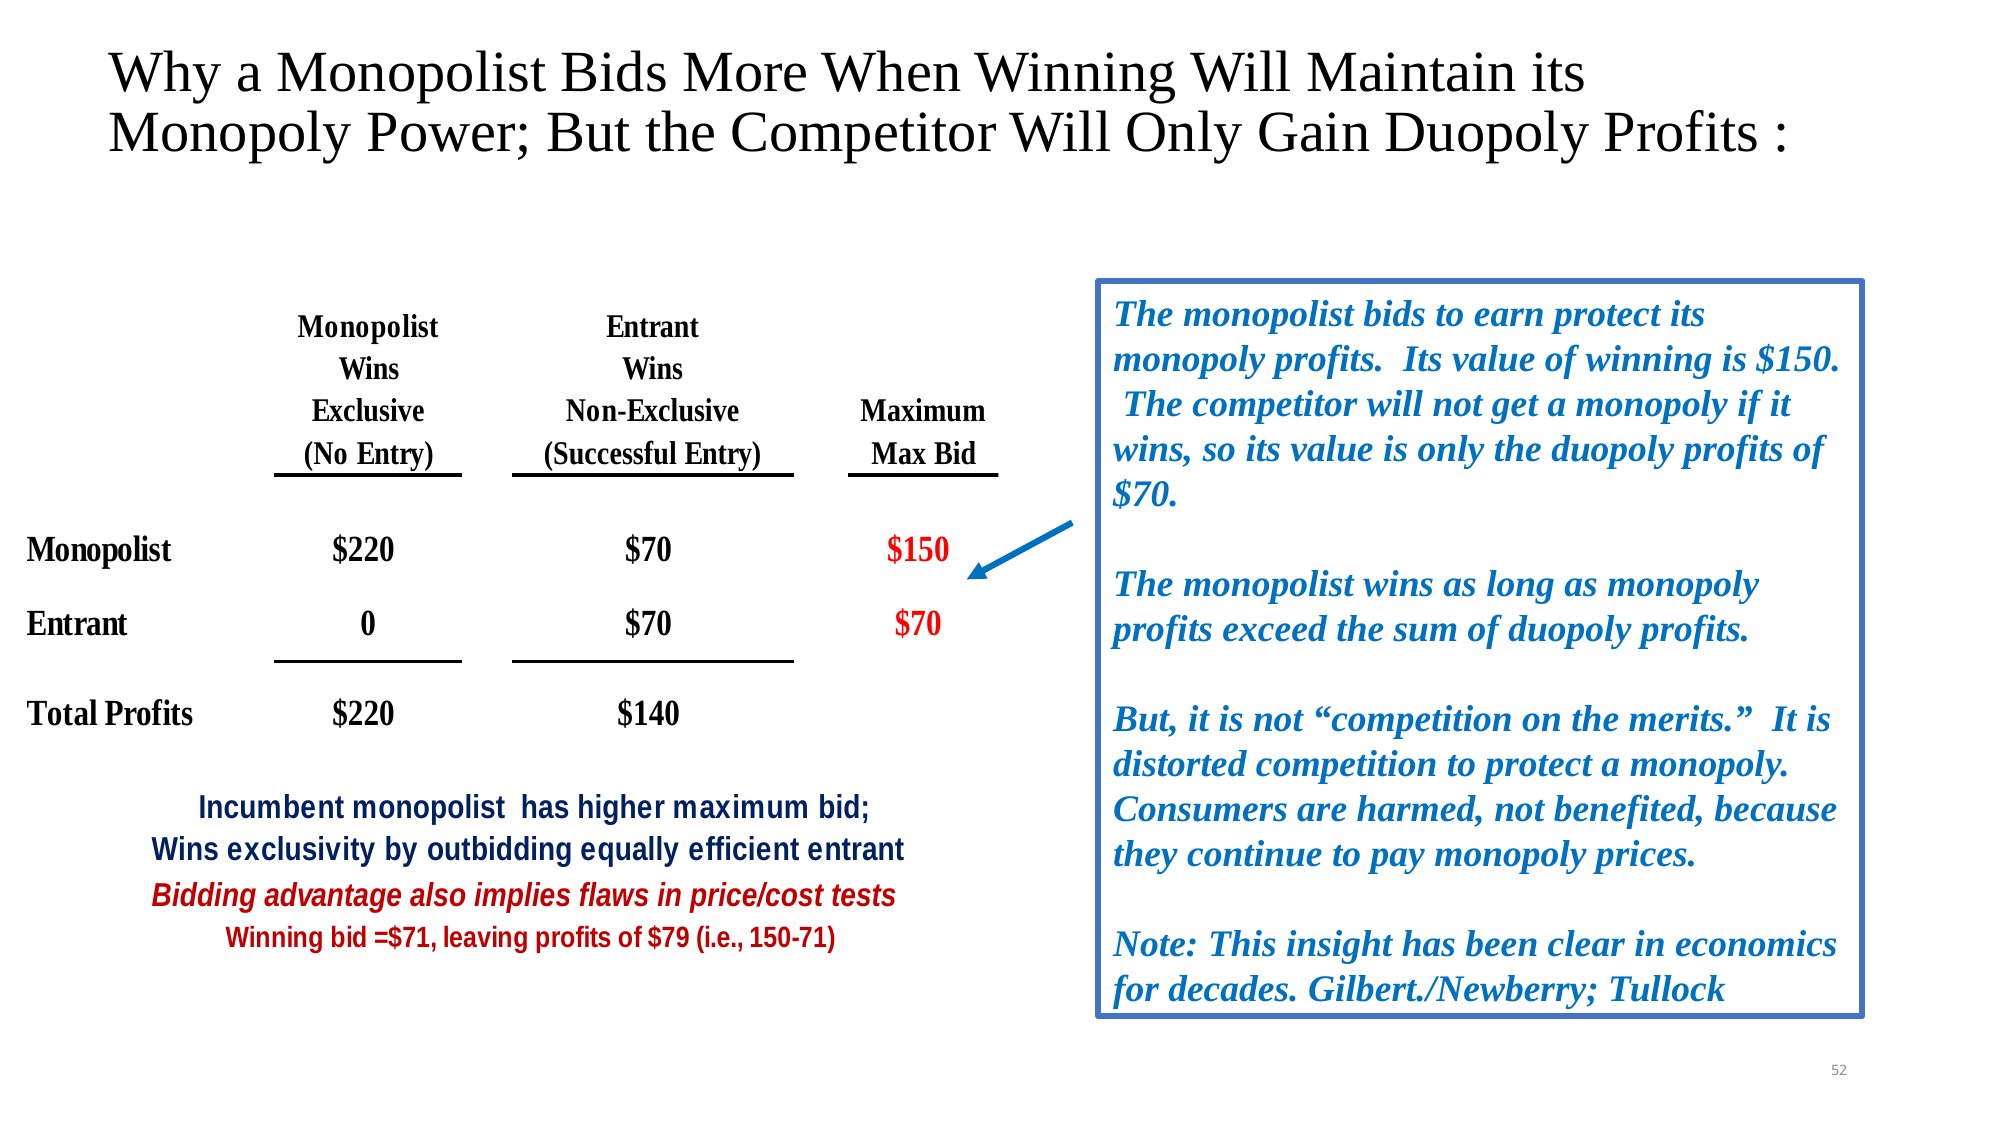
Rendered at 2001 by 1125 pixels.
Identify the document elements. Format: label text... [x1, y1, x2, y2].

title Why a Monopolist Bids More When Winning Will Maintain its Monopoly Power; But the Competitor Will Only Gain Duopoly Profits : [93, 74, 1814, 263]
text_box The monopolist bids to earn protect its monopoly profits. Its value of winning is $150. The competitor will not get a monopoly if it wins, so its value is only the duopoly profits of $70. The monopolist wins as long as monopoly profits exceed the sum of duopoly profits. But, it is not “competition on the merits.” It is distorted competition to protect a monopoly. Consumers are harmed, not benefited, because they continue to pay monopoly prices. Note: This insight has been clear in economics for decades. Gilbert./Newberry; Tullock [1098, 281, 1863, 1017]
slide_number 52 [1412, 1042, 1863, 1103]
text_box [20, 303, 1000, 1051]
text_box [966, 522, 1073, 580]
